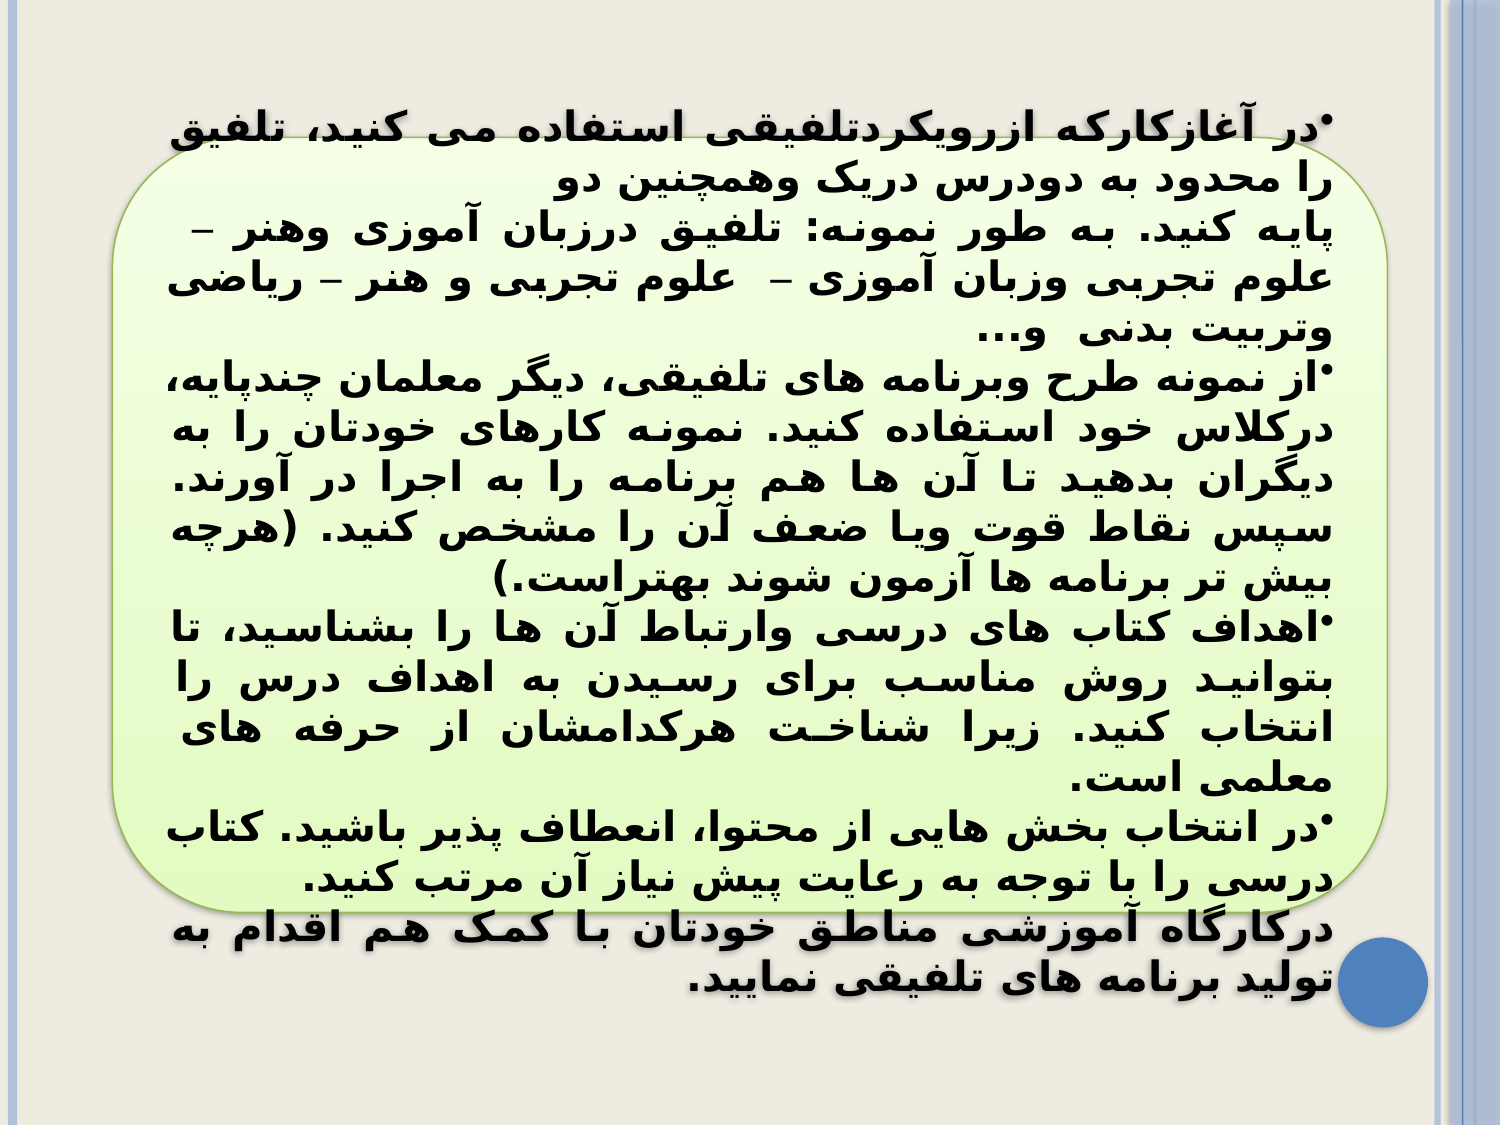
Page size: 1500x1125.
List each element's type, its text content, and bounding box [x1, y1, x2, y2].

text_box در آغازکارکه ازرویکردتلفیقی استفاده می کنید، تلفیق را محدود به دودرس دریک وهمچنین دو پایه کنید. به طور نمونه: تلفیق درزبان آموزی وهنر – علوم تجربی وزبان آموزی – علوم تجربی و هنر – ریاضی وتربیت بدنی و... از نمونه طرح وبرنامه های تلفیقی، دیگر معلمان چندپایه، درکلاس خود استفاده کنید. نمونه کارهای خودتان را به دیگران بدهید تا آن ها هم برنامه را به اجرا در آورند. سپس نقاط قوت ویا ضعف آن را مشخص کنید. (هرچه بیش تر برنامه ها آزمون شوند بهتراست.) اهداف کتاب های درسی وارتباط آن ها را بشناسید، تا بتوانید روش مناسب برای رسیدن به اهداف درس را انتخاب کنید. زیرا شناخت هرکدامشان از حرفه های معلمی است. در انتخاب بخش هایی از محتوا، انعطاف پذیر باشید. کتاب درسی را با توجه به رعایت پیش نیاز آن مرتب کنید. درکارگاه آموزشی مناطق خودتان با کمک هم اقدام به تولید برنامه های تلفیقی نمایید. [111, 136, 1389, 914]
